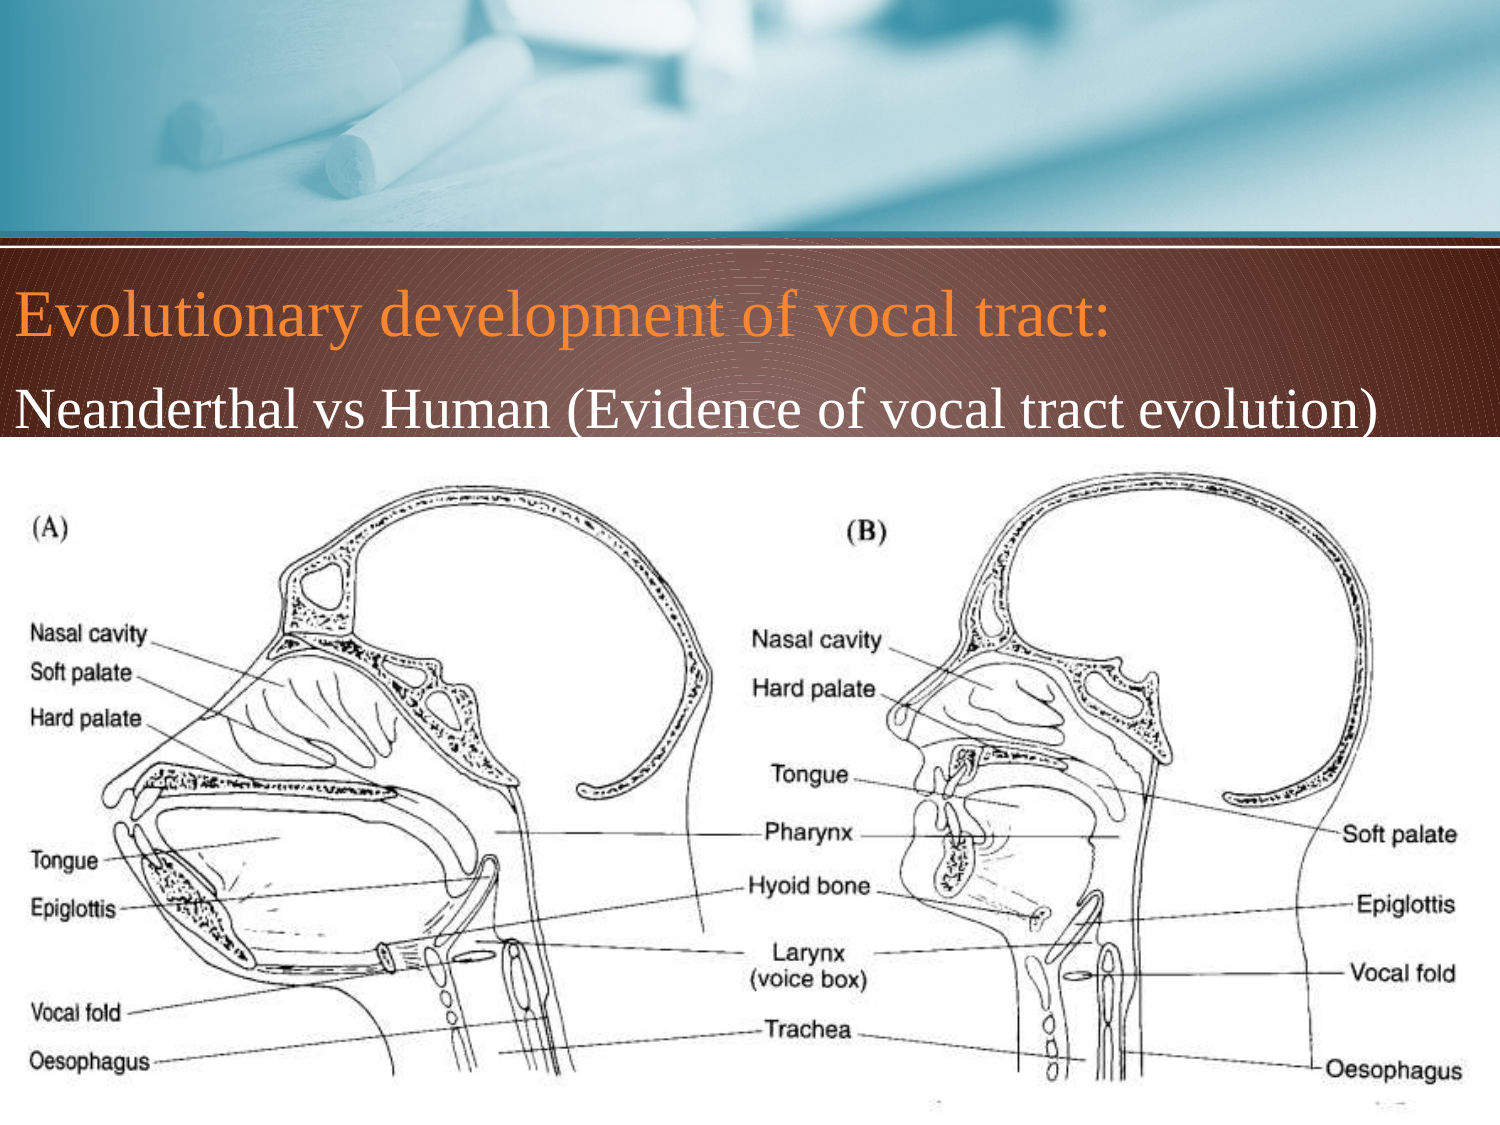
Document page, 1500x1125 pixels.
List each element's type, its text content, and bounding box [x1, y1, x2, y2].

picture [0, 437, 1500, 1125]
list Evolutionary development of vocal tract: Neanderthal vs Human (Evidence of vocal tract evolution) [0, 262, 1500, 436]
